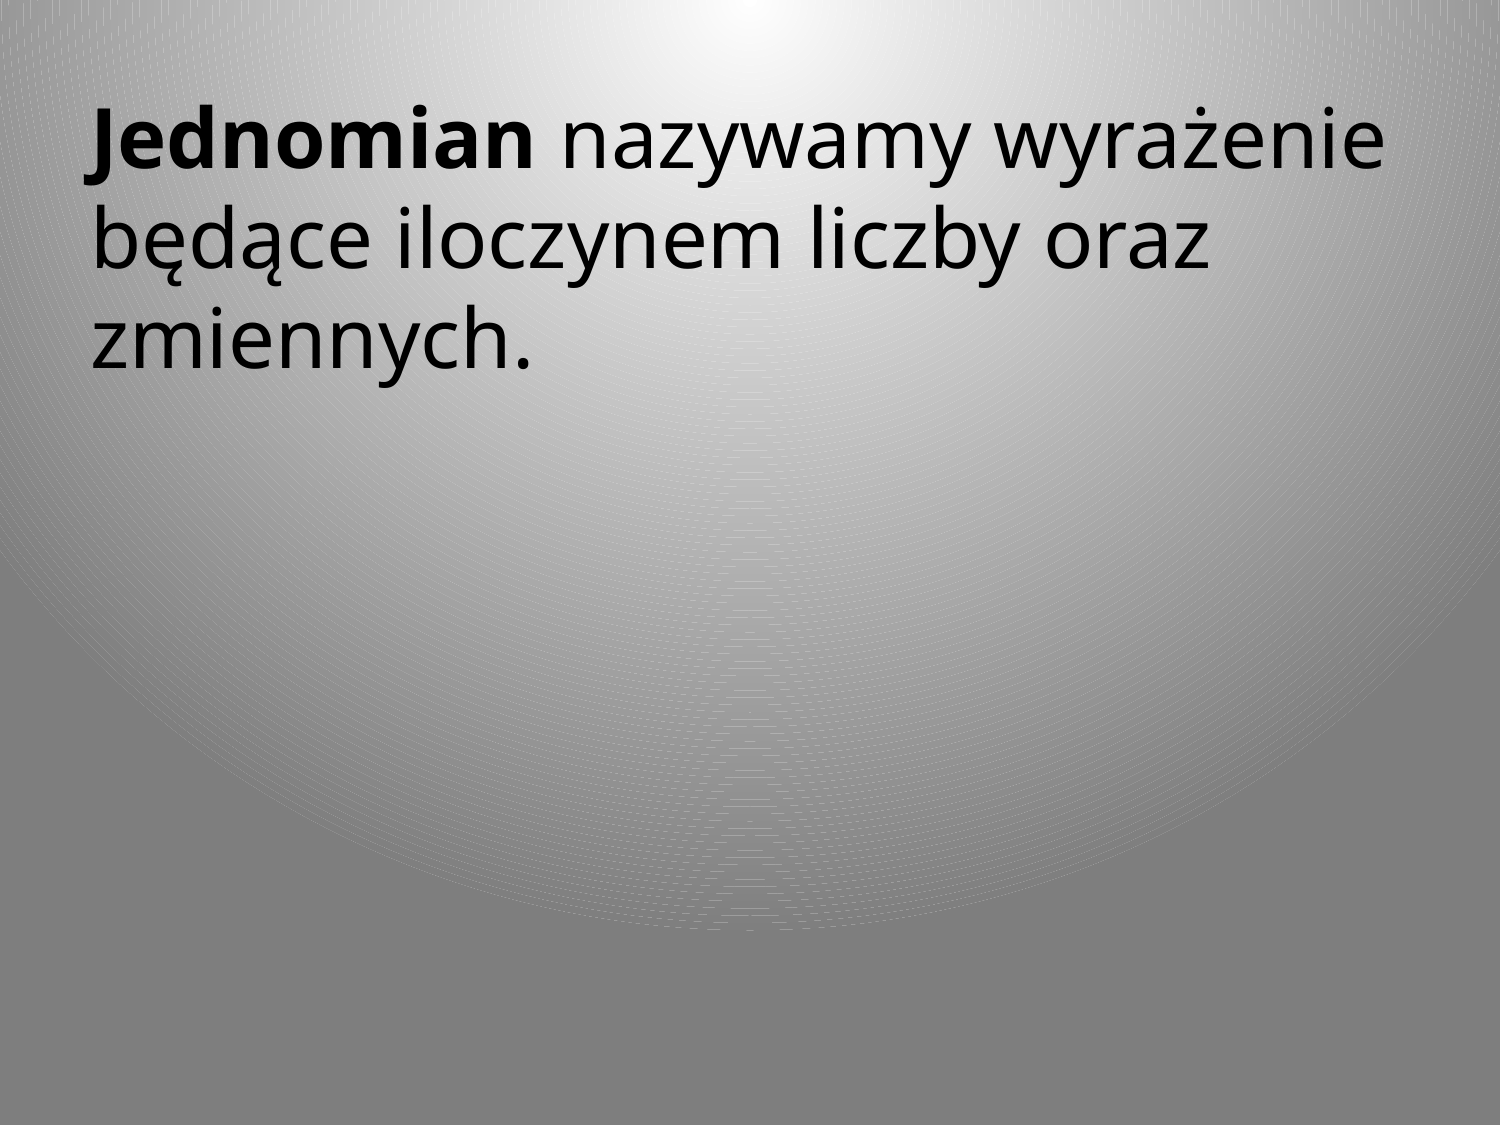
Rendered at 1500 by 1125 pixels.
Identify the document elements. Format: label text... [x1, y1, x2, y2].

list Jednomian nazywamy wyrażenie będące iloczynem liczby oraz zmiennych. [75, 78, 1425, 1094]
